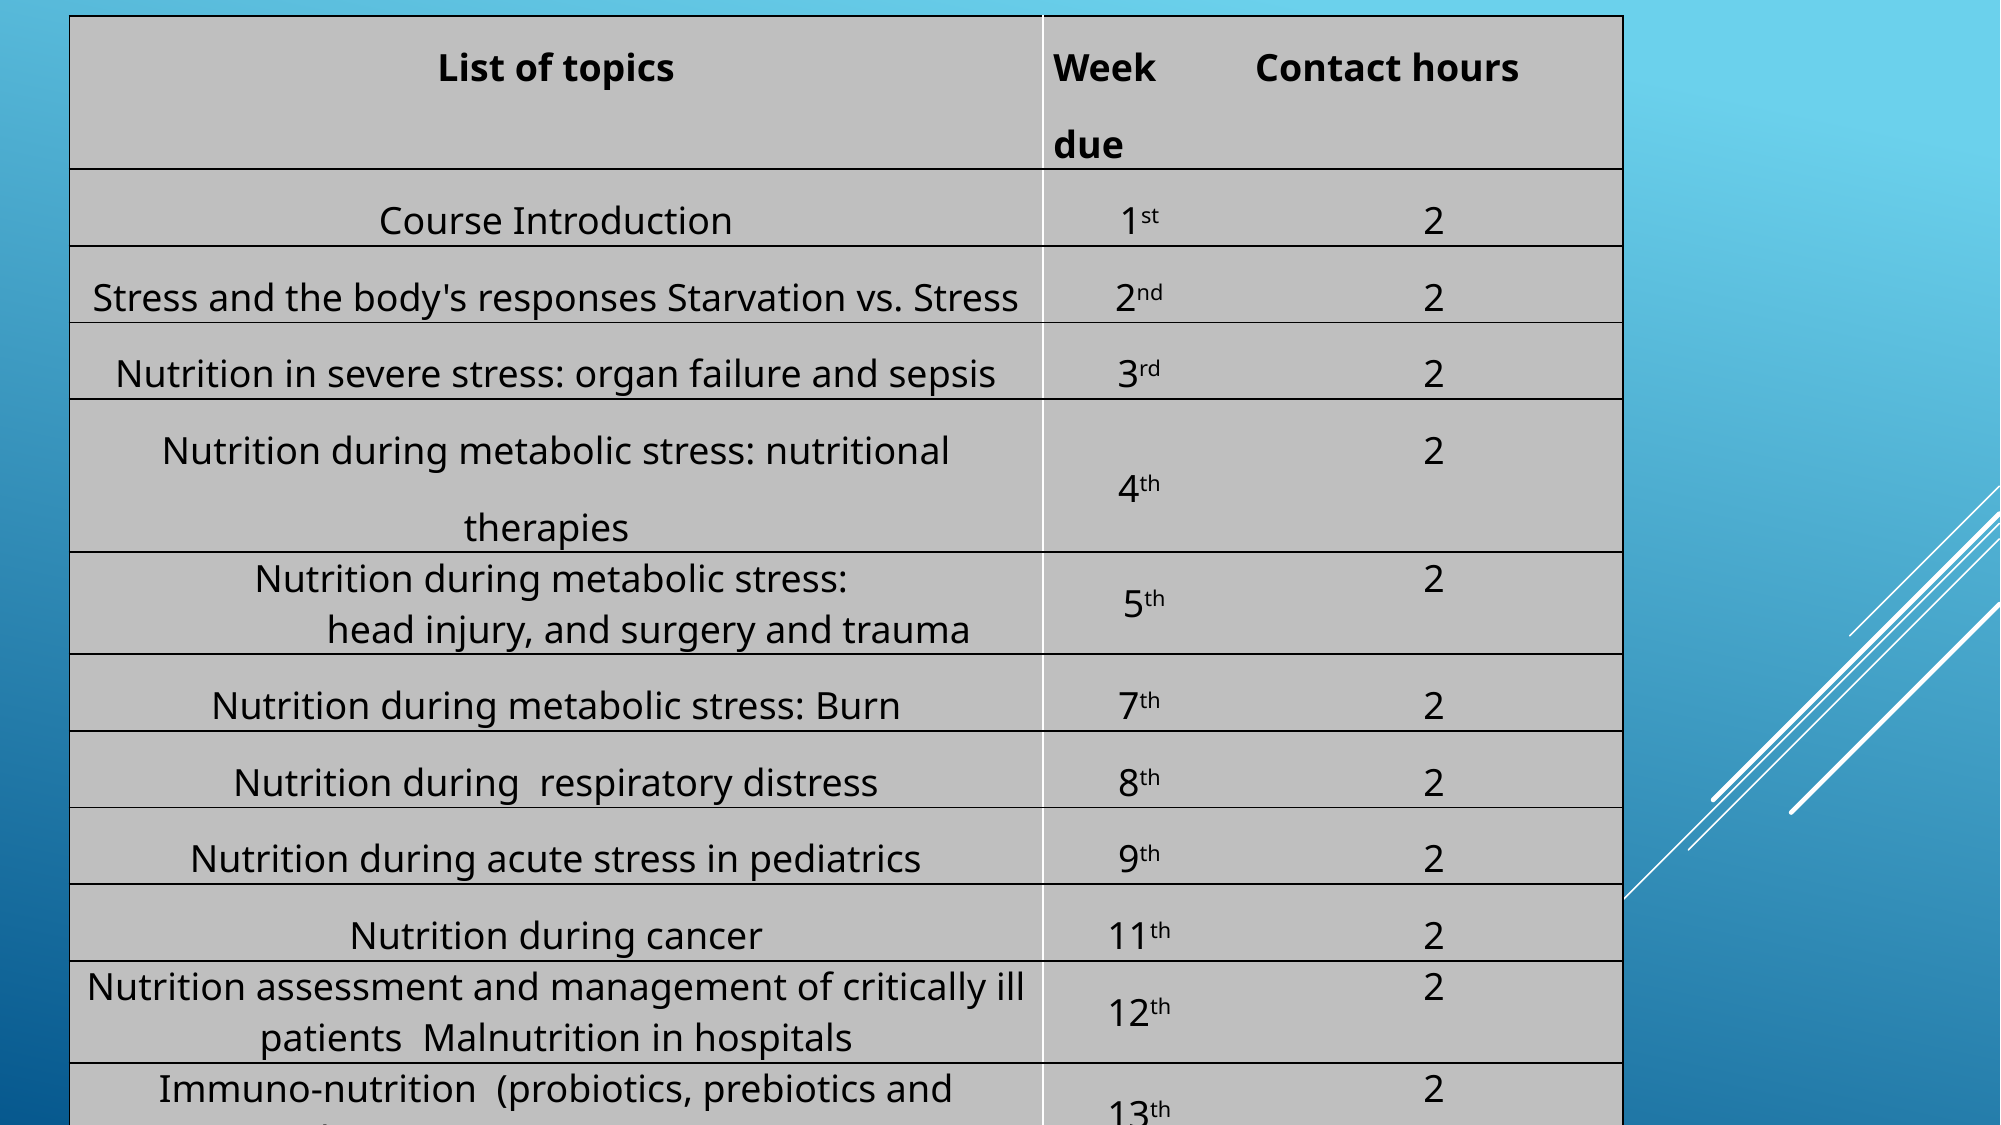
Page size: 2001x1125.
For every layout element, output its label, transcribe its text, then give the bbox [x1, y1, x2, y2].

table_cell 12th [1044, 962, 1245, 1062]
table_header Contact hours [1245, 17, 1622, 168]
table_cell Nutrition during metabolic stress: Burn [70, 655, 1042, 730]
table_cell 2 [1245, 885, 1622, 960]
table_cell 9th [1044, 808, 1245, 883]
table_cell 2 [1245, 655, 1622, 730]
table_cell Nutrition assessment and management of critically ill patients Malnutrition in hospitals [70, 962, 1042, 1062]
table_cell Stress and the body's responses Starvation vs. Stress [70, 247, 1042, 322]
table_cell 2 [1245, 732, 1622, 807]
table_cell Immuno-nutrition (probiotics, prebiotics and synbiotics in intensive care unit) 1 [70, 1064, 1042, 1125]
table_cell Nutrition in severe stress: organ failure and sepsis [70, 323, 1042, 398]
table_cell 1st [1044, 170, 1245, 245]
table_cell 13th [1044, 1064, 1245, 1125]
table_cell Nutrition during cancer [70, 885, 1042, 960]
table_header List of topics [70, 17, 1042, 168]
table_cell 2 [1245, 1064, 1622, 1125]
table_cell 2 [1245, 247, 1622, 322]
table_header Week due [1044, 17, 1245, 168]
table_cell 2 [1245, 323, 1622, 398]
table_cell 11th [1044, 885, 1245, 960]
table_cell 2 [1245, 400, 1622, 551]
table_cell 2 [1245, 808, 1622, 883]
table_cell Nutrition during metabolic stress: nutritional therapies [70, 400, 1042, 551]
table_cell 2nd [1044, 247, 1245, 322]
table_cell Nutrition during respiratory distress [70, 732, 1042, 807]
table_cell 2 [1245, 170, 1622, 245]
table_cell 2 [1245, 962, 1622, 1062]
table_cell 8th [1044, 732, 1245, 807]
table_cell Course Introduction [70, 170, 1042, 245]
table_cell 2 [1245, 553, 1622, 653]
table_cell 4th [1044, 400, 1245, 551]
table_cell Nutrition during acute stress in pediatrics [70, 808, 1042, 883]
table_cell 3rd [1044, 323, 1245, 398]
table_cell 7th [1044, 655, 1245, 730]
table_cell 5th [1044, 553, 1245, 653]
table_cell Nutrition during metabolic stress: head injury, and surgery and trauma [70, 553, 1042, 653]
